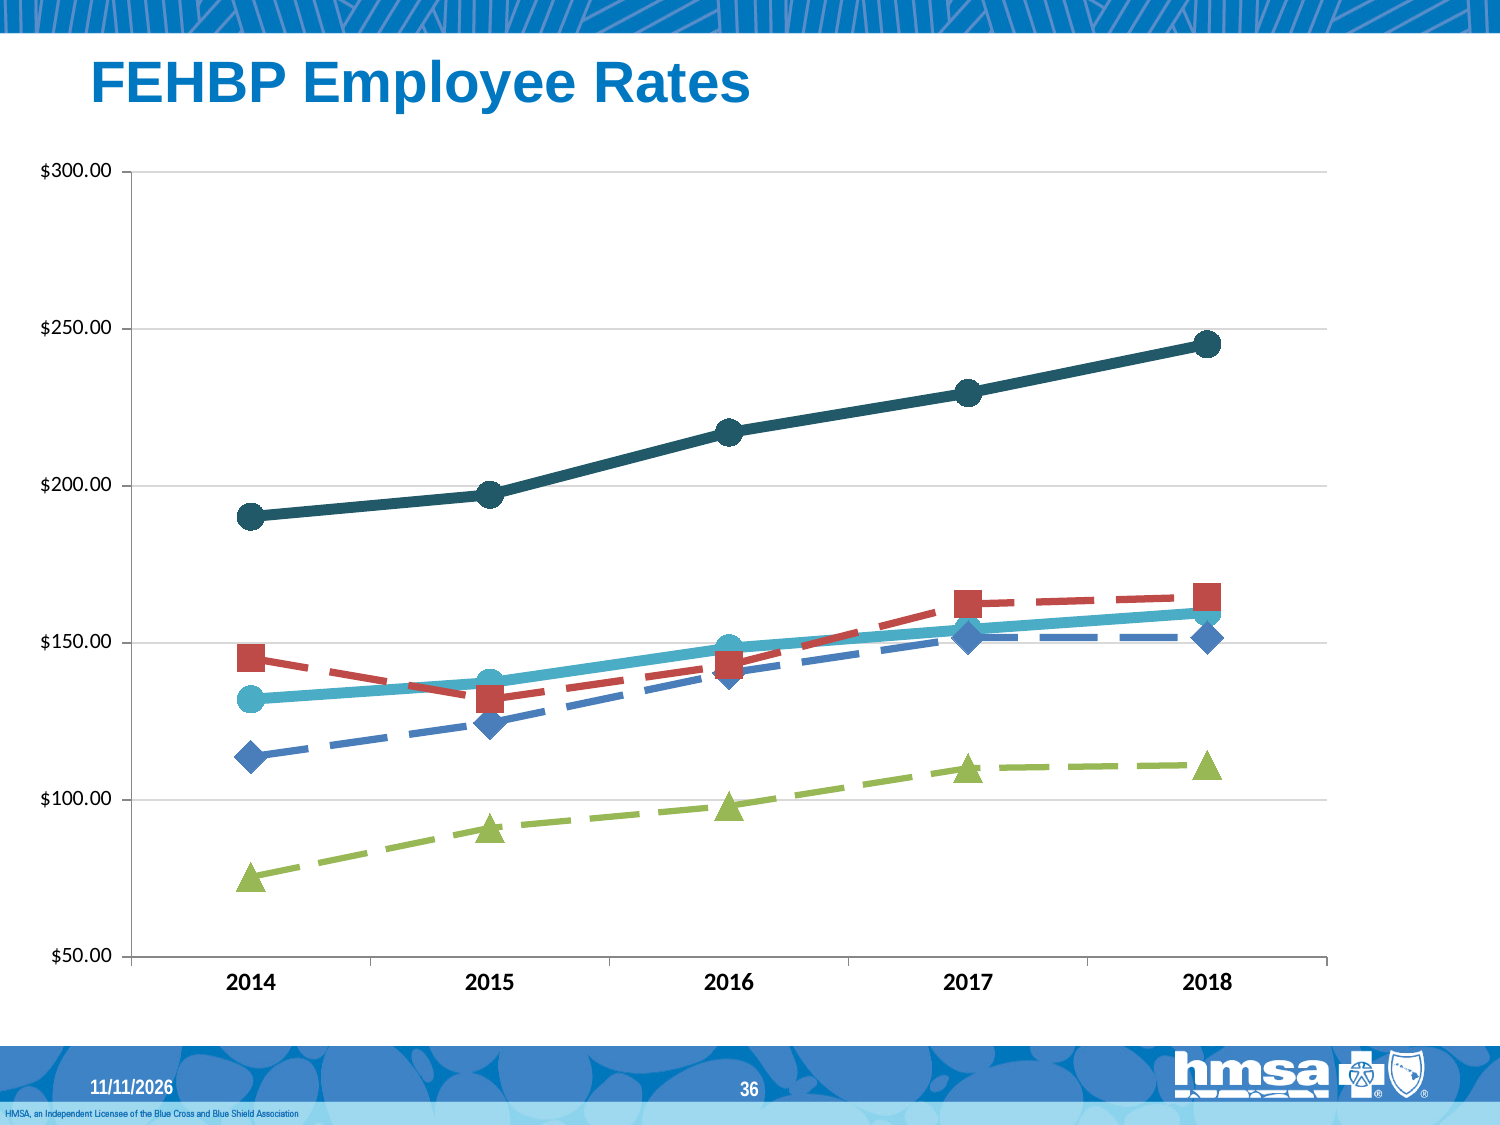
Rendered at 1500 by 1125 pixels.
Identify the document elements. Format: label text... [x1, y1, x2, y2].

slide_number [75, 1059, 425, 1113]
slide_number 36 [725, 1064, 1075, 1113]
chart [12, 137, 1476, 1026]
picture [0, 1046, 1500, 1125]
picture [0, 0, 1500, 34]
title FEHBP Employee Rates [75, 45, 1425, 113]
